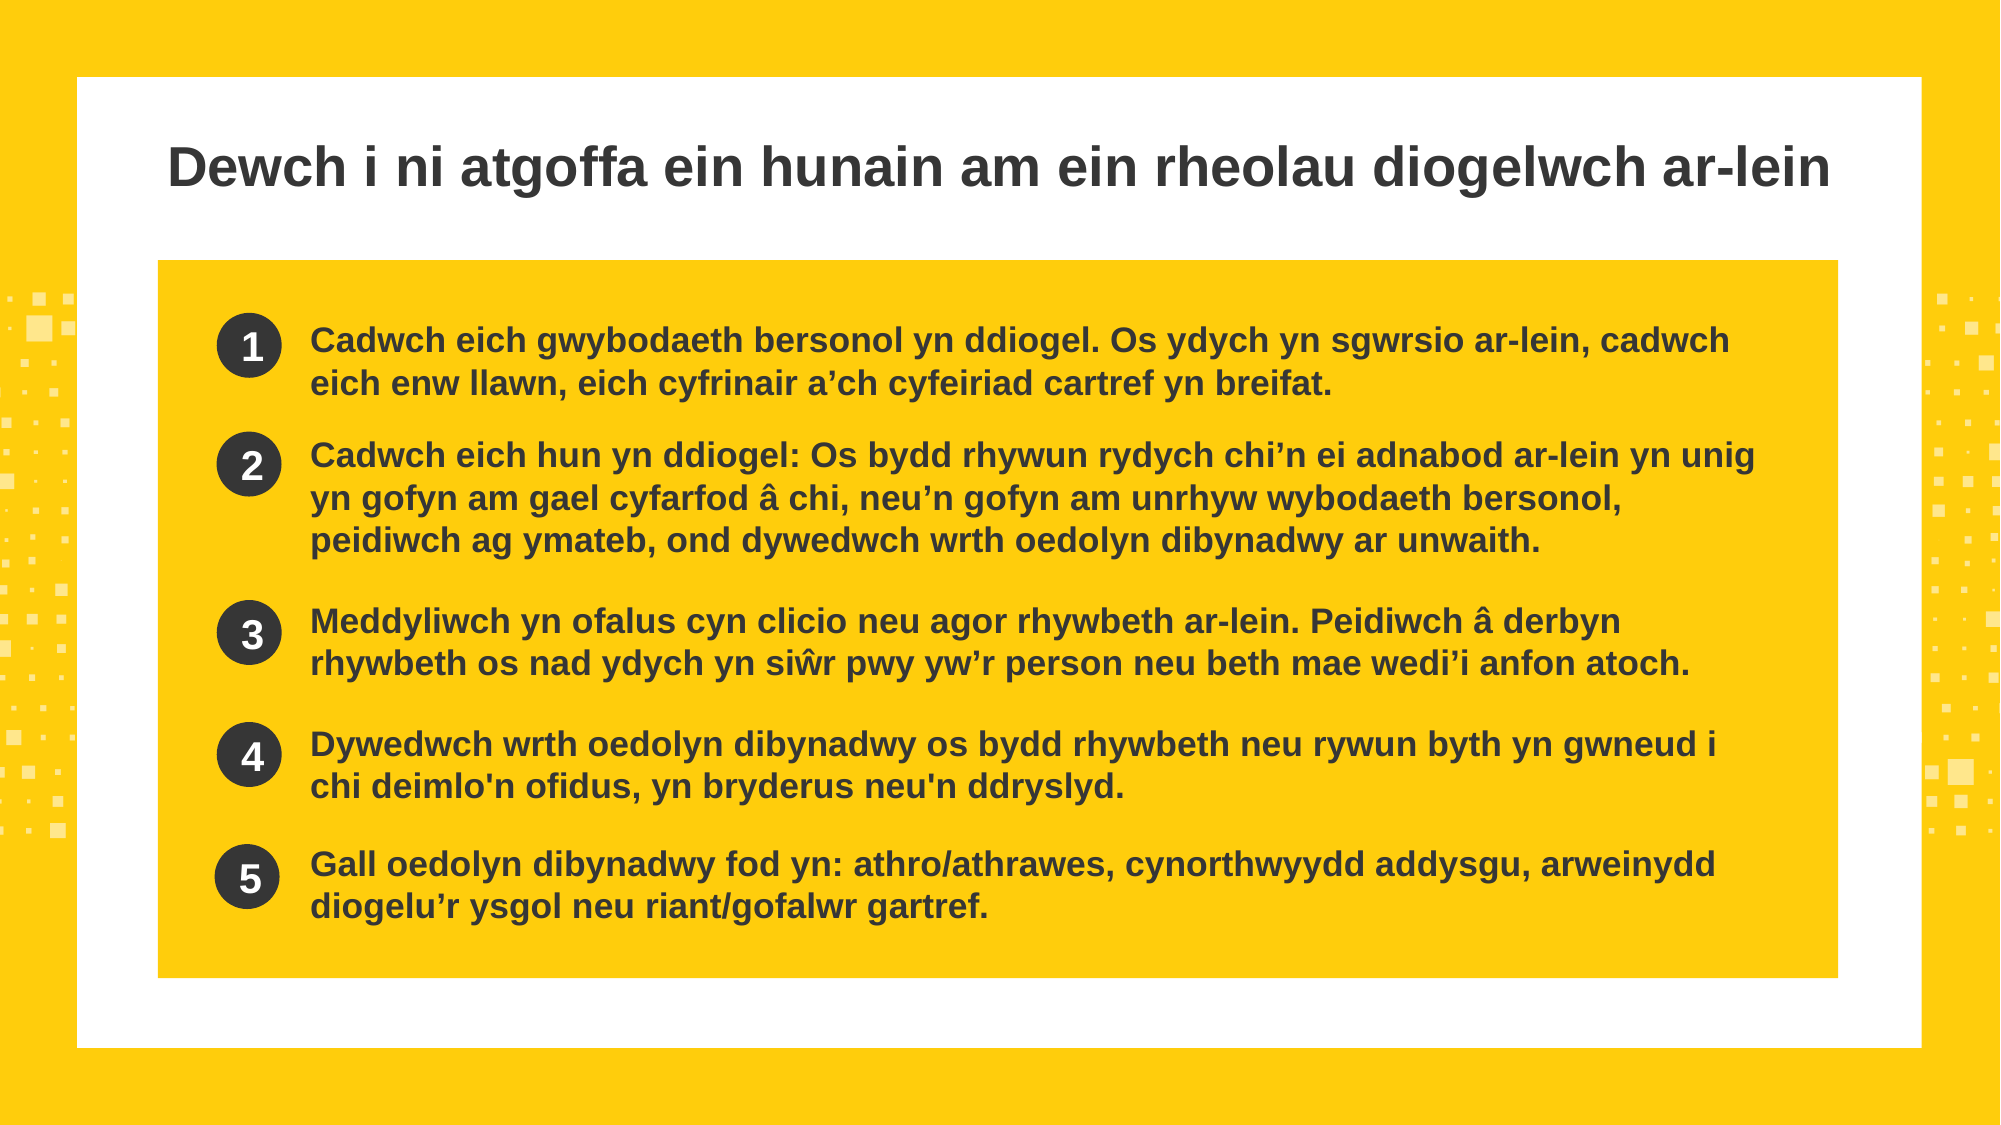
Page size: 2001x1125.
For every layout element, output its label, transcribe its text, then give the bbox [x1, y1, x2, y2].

text_box 2 [215, 430, 283, 498]
text_box [157, 326, 1839, 979]
text_box Cadwch eich gwybodaeth bersonol yn ddiogel. Os ydych yn sgwrsio ar-lein, cadwch eich enw llawn, eich cyfrinair a’ch cyfeiriad cartref yn breifat. [295, 309, 1792, 410]
text_box 3 [215, 598, 283, 666]
text_box Gall oedolyn dibynadwy fod yn: athro/athrawes, cynorthwyydd addysgu, arweinydd diogelu’r ysgol neu riant/gofalwr gartref. [295, 833, 1792, 934]
text_box Dywedwch wrth oedolyn dibynadwy os bydd rhywbeth neu rywun byth yn gwneud i chi deimlo'n ofidus, yn bryderus neu'n ddryslyd. [295, 713, 1792, 814]
text_box 5 [213, 843, 281, 911]
text_box Cadwch eich hun yn ddiogel: Os bydd rhywun rydych chi’n ei adnabod ar-lein yn unig yn gofyn am gael cyfarfod â chi, neu’n gofyn am unrhyw wybodaeth bersonol, peidiwch ag ymateb, ond dywedwch wrth oedolyn dibynadwy ar unwaith. [295, 424, 1792, 567]
title Dewch i ni atgoffa ein hunain am ein rheolau diogelwch ar-lein [0, 122, 2000, 326]
text_box 4 [215, 720, 283, 789]
text_box 1 [215, 311, 283, 379]
text_box Meddyliwch yn ofalus cyn clicio neu agor rhywbeth ar-lein. Peidiwch â derbyn rhywbeth os nad ydych yn siŵr pwy yw’r person neu beth mae wedi’i anfon atoch. [295, 590, 1792, 691]
